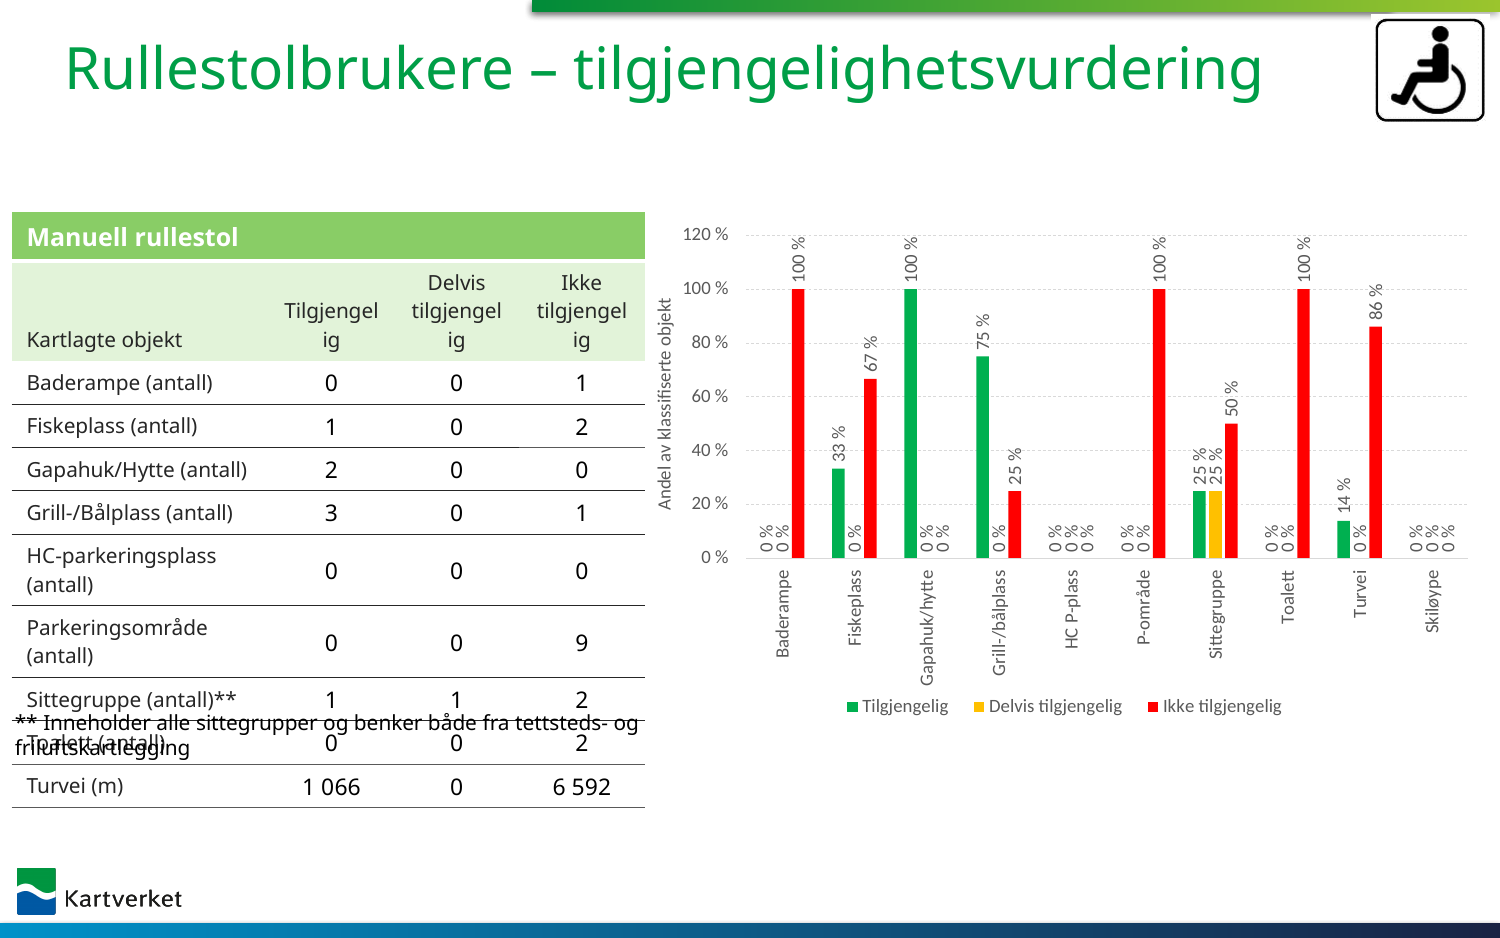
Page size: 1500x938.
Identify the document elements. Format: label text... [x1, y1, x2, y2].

table_cell 0 [394, 448, 519, 490]
table_cell 0 [269, 361, 394, 404]
table_cell Fiskeplass (antall) [12, 405, 269, 447]
table_cell 9 [519, 606, 638, 677]
table_cell 2 [269, 448, 394, 490]
table_cell 1 [519, 491, 638, 534]
table_cell 0 [394, 405, 519, 447]
table_cell 0 [394, 768, 519, 807]
table_cell 0 [394, 535, 519, 605]
table_header Manuell rullestol [12, 212, 645, 259]
picture [643, 218, 1480, 728]
table_cell 1 [519, 361, 638, 404]
table_cell 0 [394, 361, 519, 404]
table_cell 0 [519, 448, 638, 490]
table_cell 2 [519, 678, 638, 702]
table_cell 1 [269, 405, 394, 447]
table_cell 0 [519, 535, 638, 605]
table_cell 1 [394, 678, 519, 702]
table_cell Turvei (m) [12, 768, 269, 807]
text_box ** Inneholder alle sittegrupper og benker både fra tettsteds- og friluftskartlegging [0, 702, 745, 768]
table_cell Tilgjengelig [269, 263, 394, 361]
table_cell Baderampe (antall) [12, 361, 269, 404]
text_box Rullestolbrukere – tilgjengelighetsvurdering [49, 12, 1372, 109]
table_cell Ikke tilgjengelig [519, 263, 638, 361]
table_cell 1 [269, 678, 394, 702]
table_cell Delvis tilgjengelig [394, 263, 519, 361]
table_cell 3 [269, 491, 394, 534]
table_cell HC-parkeringsplass (antall) [12, 535, 269, 605]
table_cell Grill-/Bålplass (antall) [12, 491, 269, 534]
table_cell 0 [394, 491, 519, 534]
table_cell Gapahuk/Hytte (antall) [12, 448, 269, 490]
table_cell 6 592 [519, 768, 645, 807]
table_cell 1 066 [269, 768, 394, 807]
table_cell 0 [394, 606, 519, 677]
table_cell Parkeringsområde (antall) [12, 606, 269, 677]
table_cell 0 [269, 606, 394, 677]
table_cell 0 [269, 535, 394, 605]
picture [1371, 13, 1491, 127]
table_cell Kartlagte objekt [12, 263, 269, 361]
table_cell Sittegruppe (antall)** [12, 678, 269, 702]
table_cell 2 [519, 405, 638, 447]
